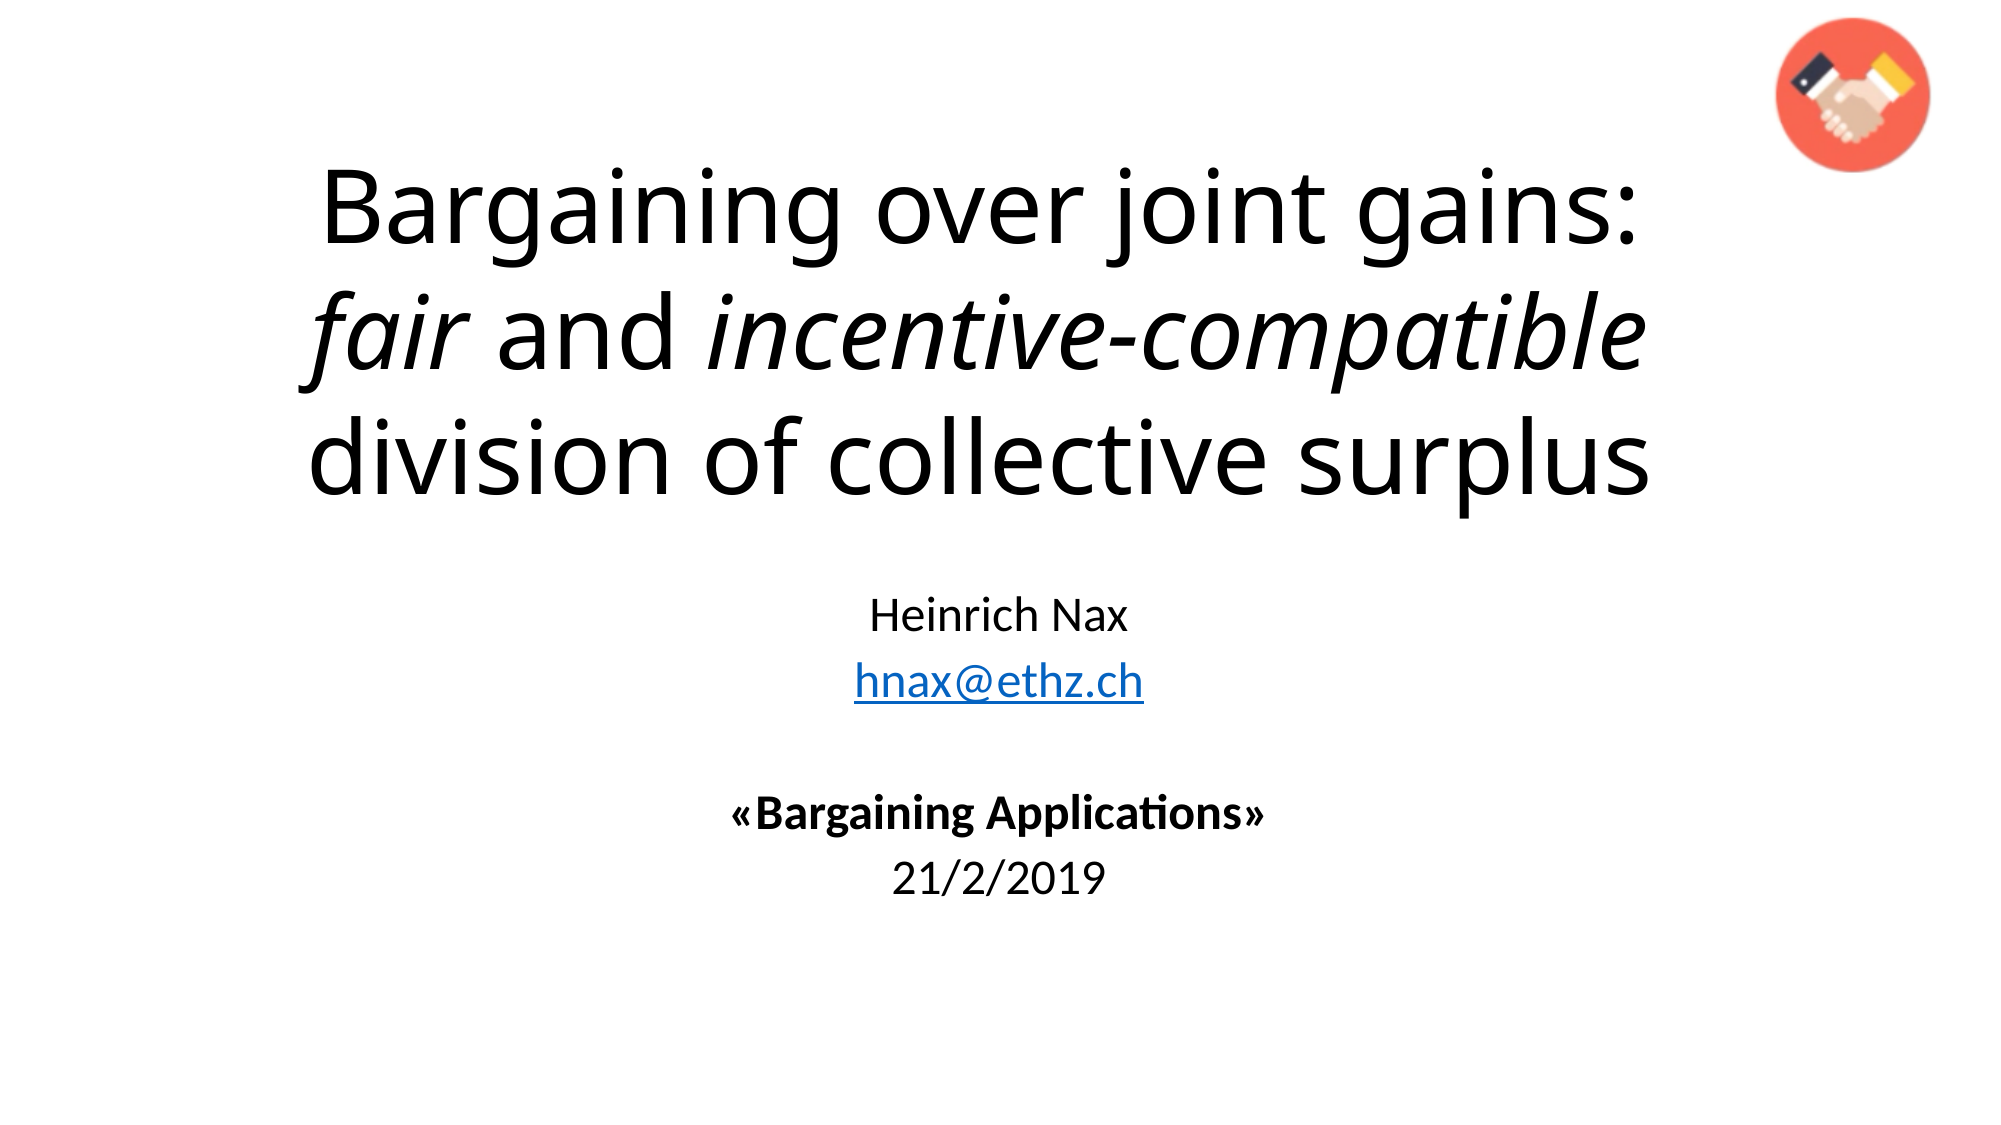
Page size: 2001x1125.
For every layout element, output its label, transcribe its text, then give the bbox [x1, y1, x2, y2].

title Bargaining over joint gains: fair and incentive-compatible division of collective surplus [122, 135, 1864, 528]
picture [1749, 8, 1954, 182]
subtitle Heinrich Nax hnax@ethz.ch «Bargaining Applications» 21/2/2019 [248, 588, 1750, 949]
